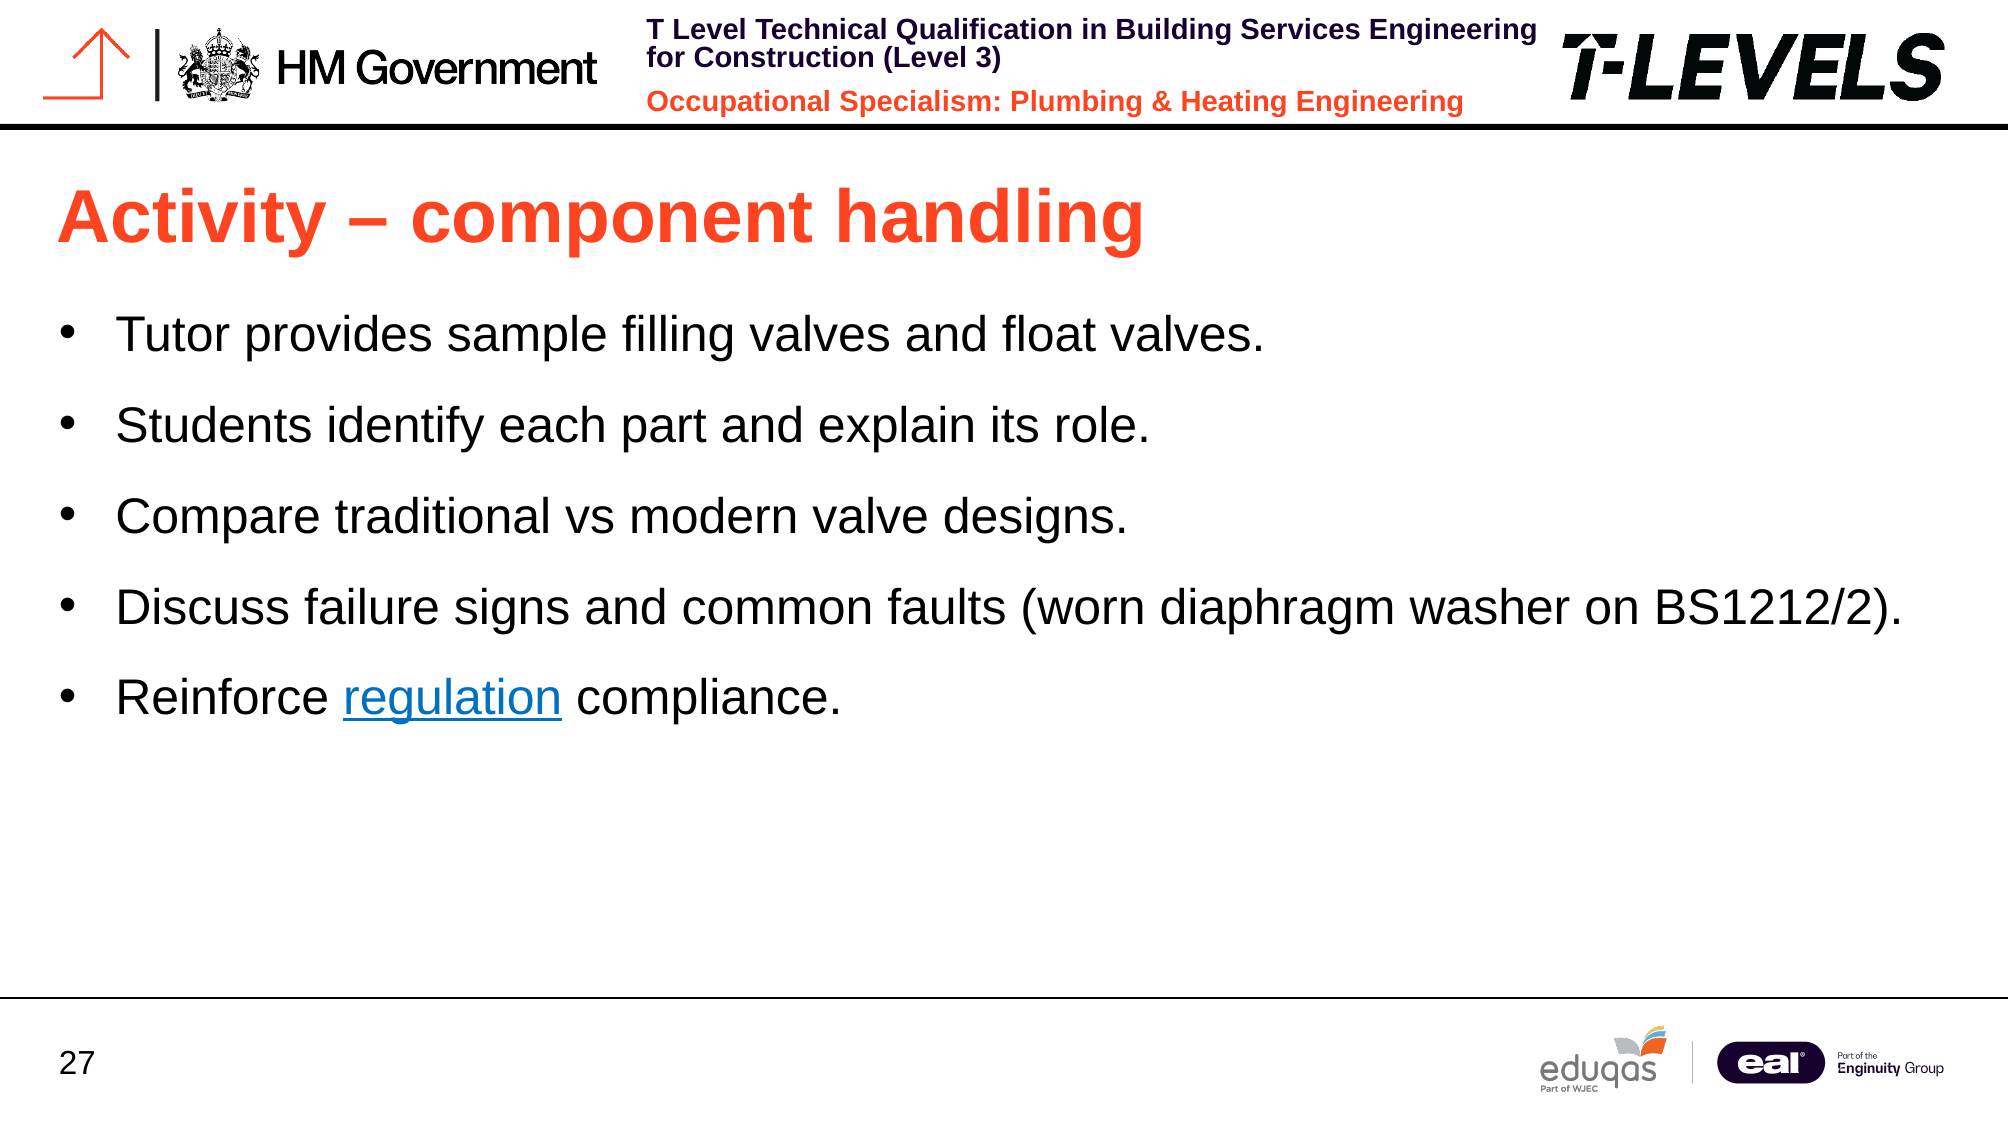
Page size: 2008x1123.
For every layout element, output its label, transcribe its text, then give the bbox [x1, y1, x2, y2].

picture [1543, 25, 1964, 108]
title Activity – component handling [41, 111, 1949, 314]
list Tutor provides sample filling valves and float valves. Students identify each part and explain its role. Compare traditional vs modern valve designs. Discuss failure signs and common faults (worn diaphragm washer on BS1212/2). Reinforce regulation compliance. [59, 295, 1949, 949]
picture [38, 27, 136, 100]
picture [1535, 1021, 1949, 1097]
picture [155, 28, 597, 102]
